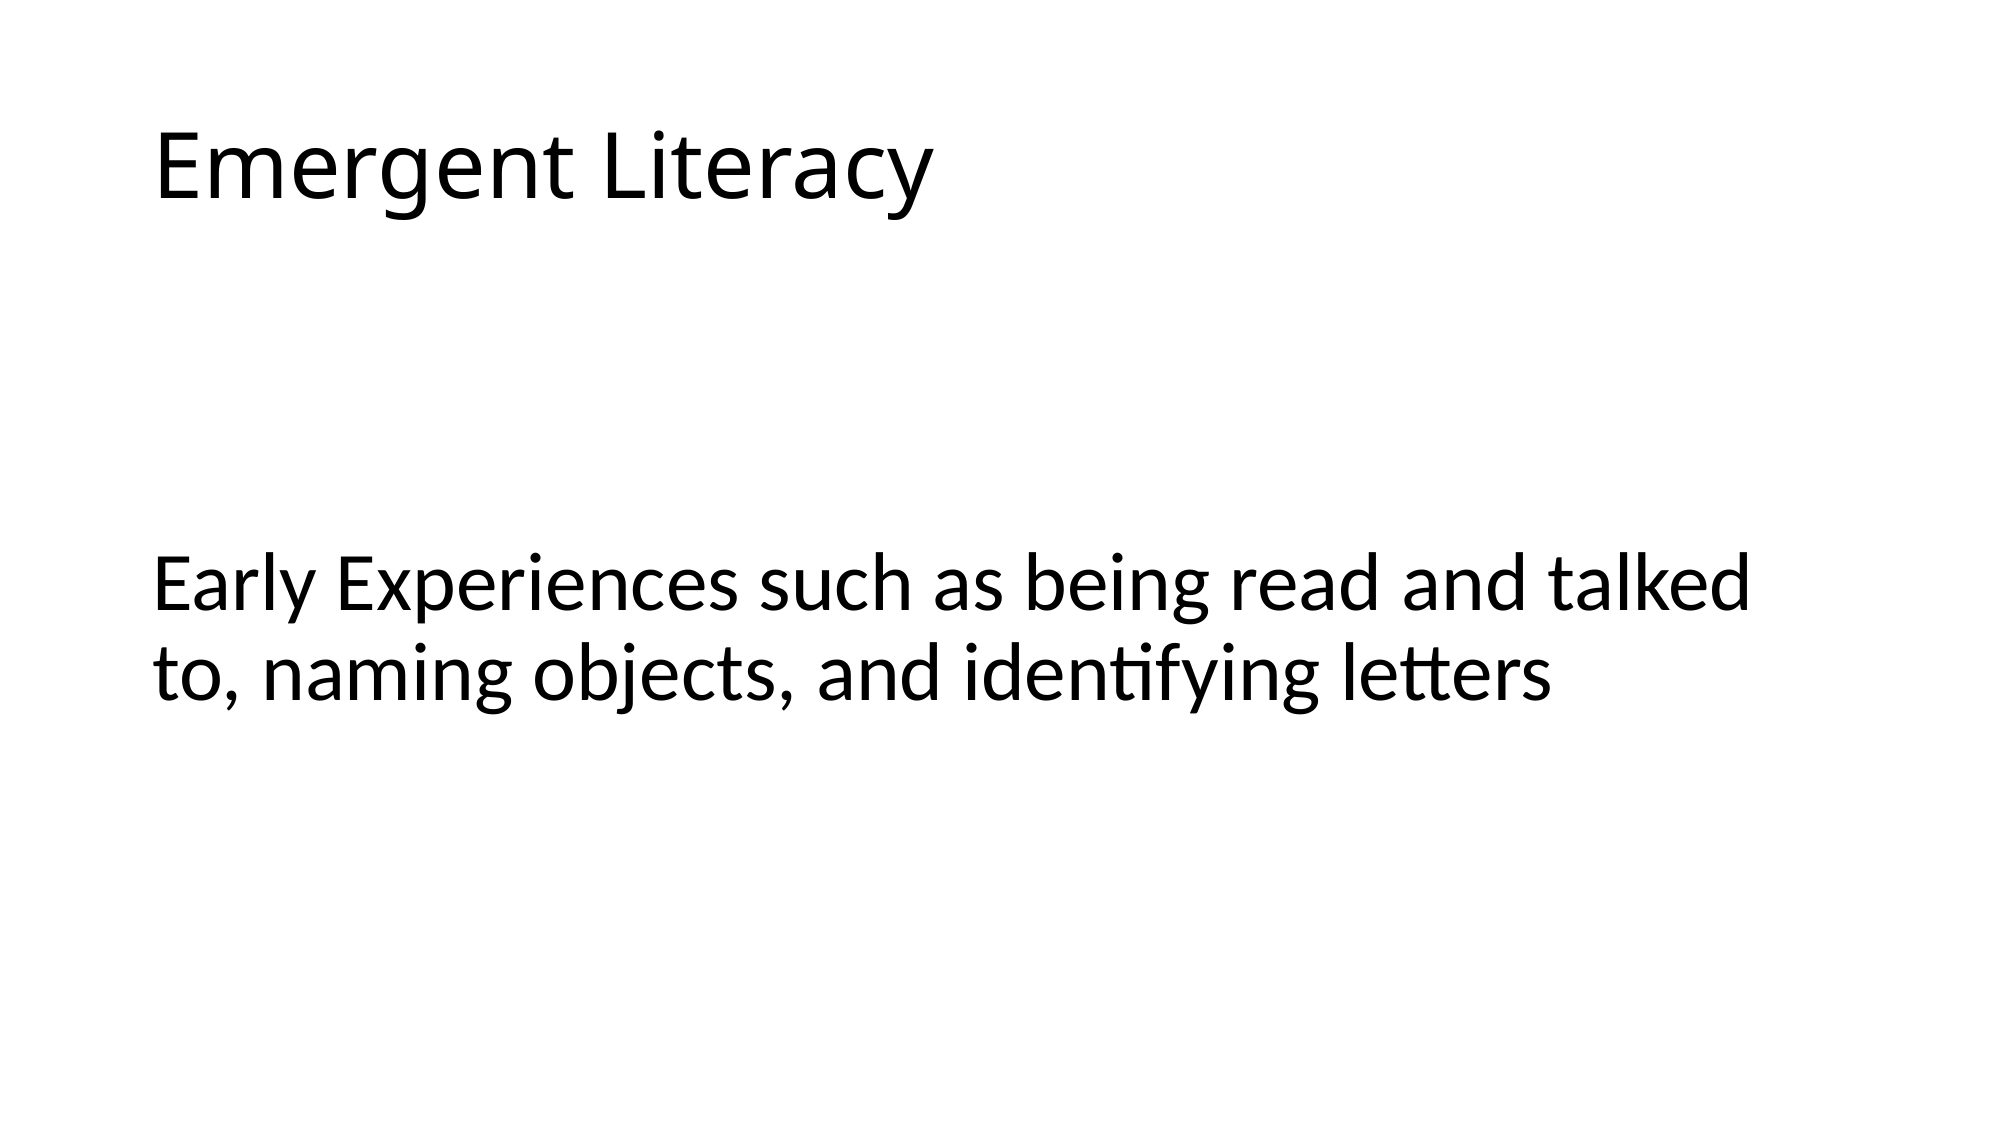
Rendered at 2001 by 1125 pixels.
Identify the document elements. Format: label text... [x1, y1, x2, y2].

title Emergent Literacy [137, 59, 1863, 278]
list Early Experiences such as being read and talked to, naming objects, and identifying letters [137, 299, 1863, 1014]
